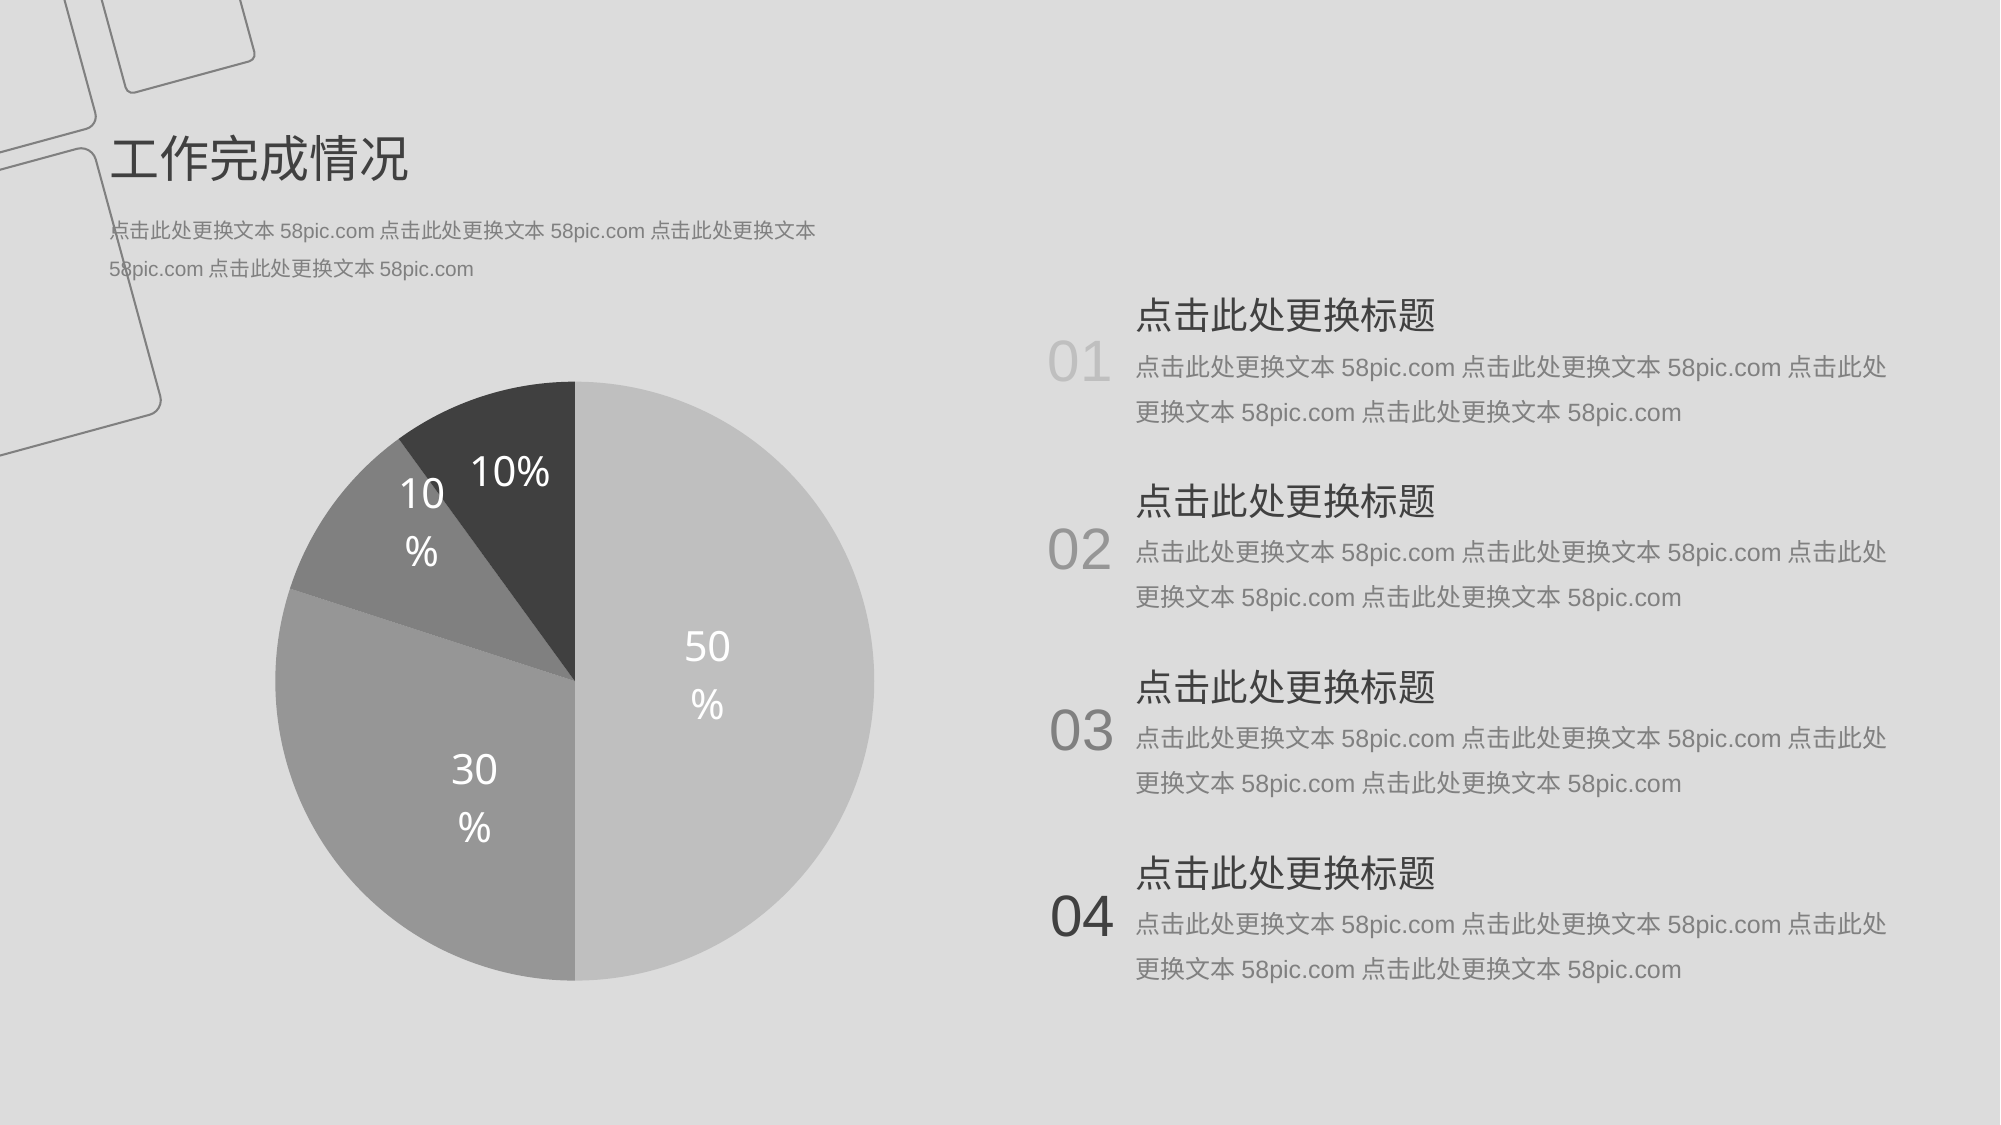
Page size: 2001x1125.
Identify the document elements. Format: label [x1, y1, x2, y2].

chart [201, 285, 981, 1018]
text_box [1017, 265, 1913, 993]
text_box [0, 0, 895, 449]
